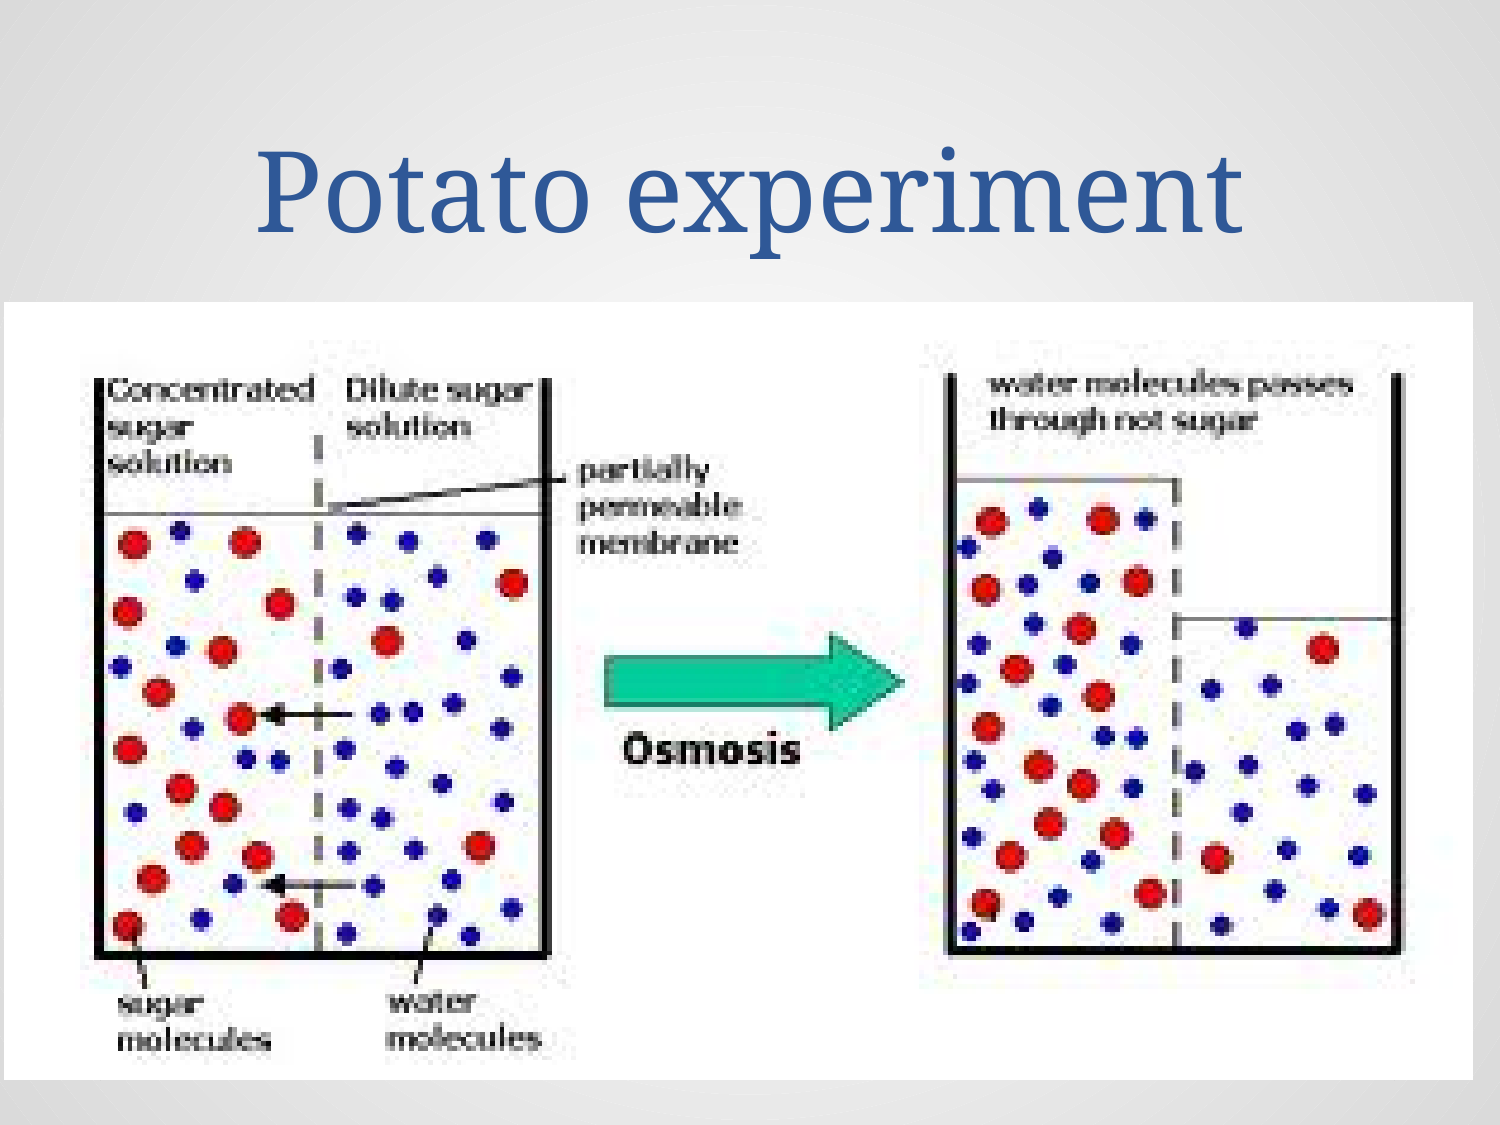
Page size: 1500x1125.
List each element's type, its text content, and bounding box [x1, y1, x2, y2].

picture [3, 302, 1473, 1081]
title Potato experiment [75, 0, 1425, 263]
